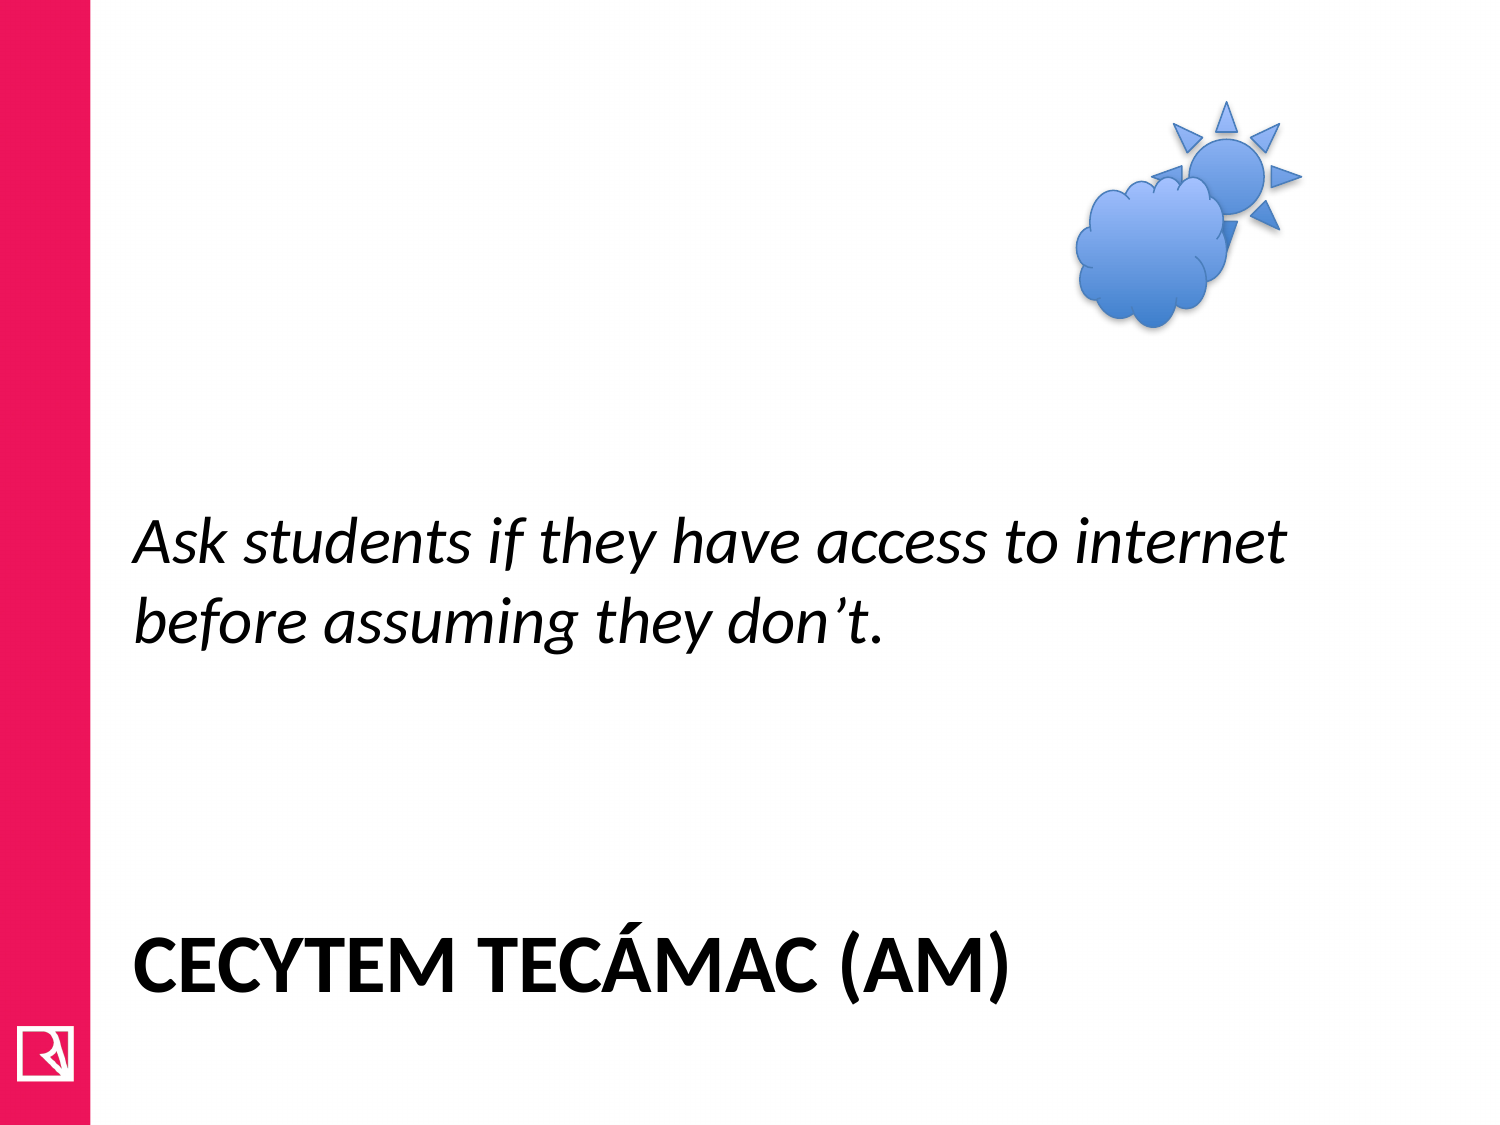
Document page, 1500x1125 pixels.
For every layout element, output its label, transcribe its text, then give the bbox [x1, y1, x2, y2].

text_box [1188, 138, 1265, 215]
text_box [1150, 165, 1183, 180]
text_box [1075, 176, 1228, 328]
list Ask students if they have access to internet before assuming they don’t. [118, 476, 1394, 723]
text_box [1249, 199, 1281, 231]
text_box [1172, 122, 1204, 154]
title Cecytem tecámac (AM) [118, 901, 1394, 1125]
text_box [1215, 100, 1239, 133]
text_box [1249, 122, 1281, 154]
text_box [1270, 165, 1303, 189]
picture [0, 0, 1500, 1125]
text_box [1227, 220, 1239, 245]
